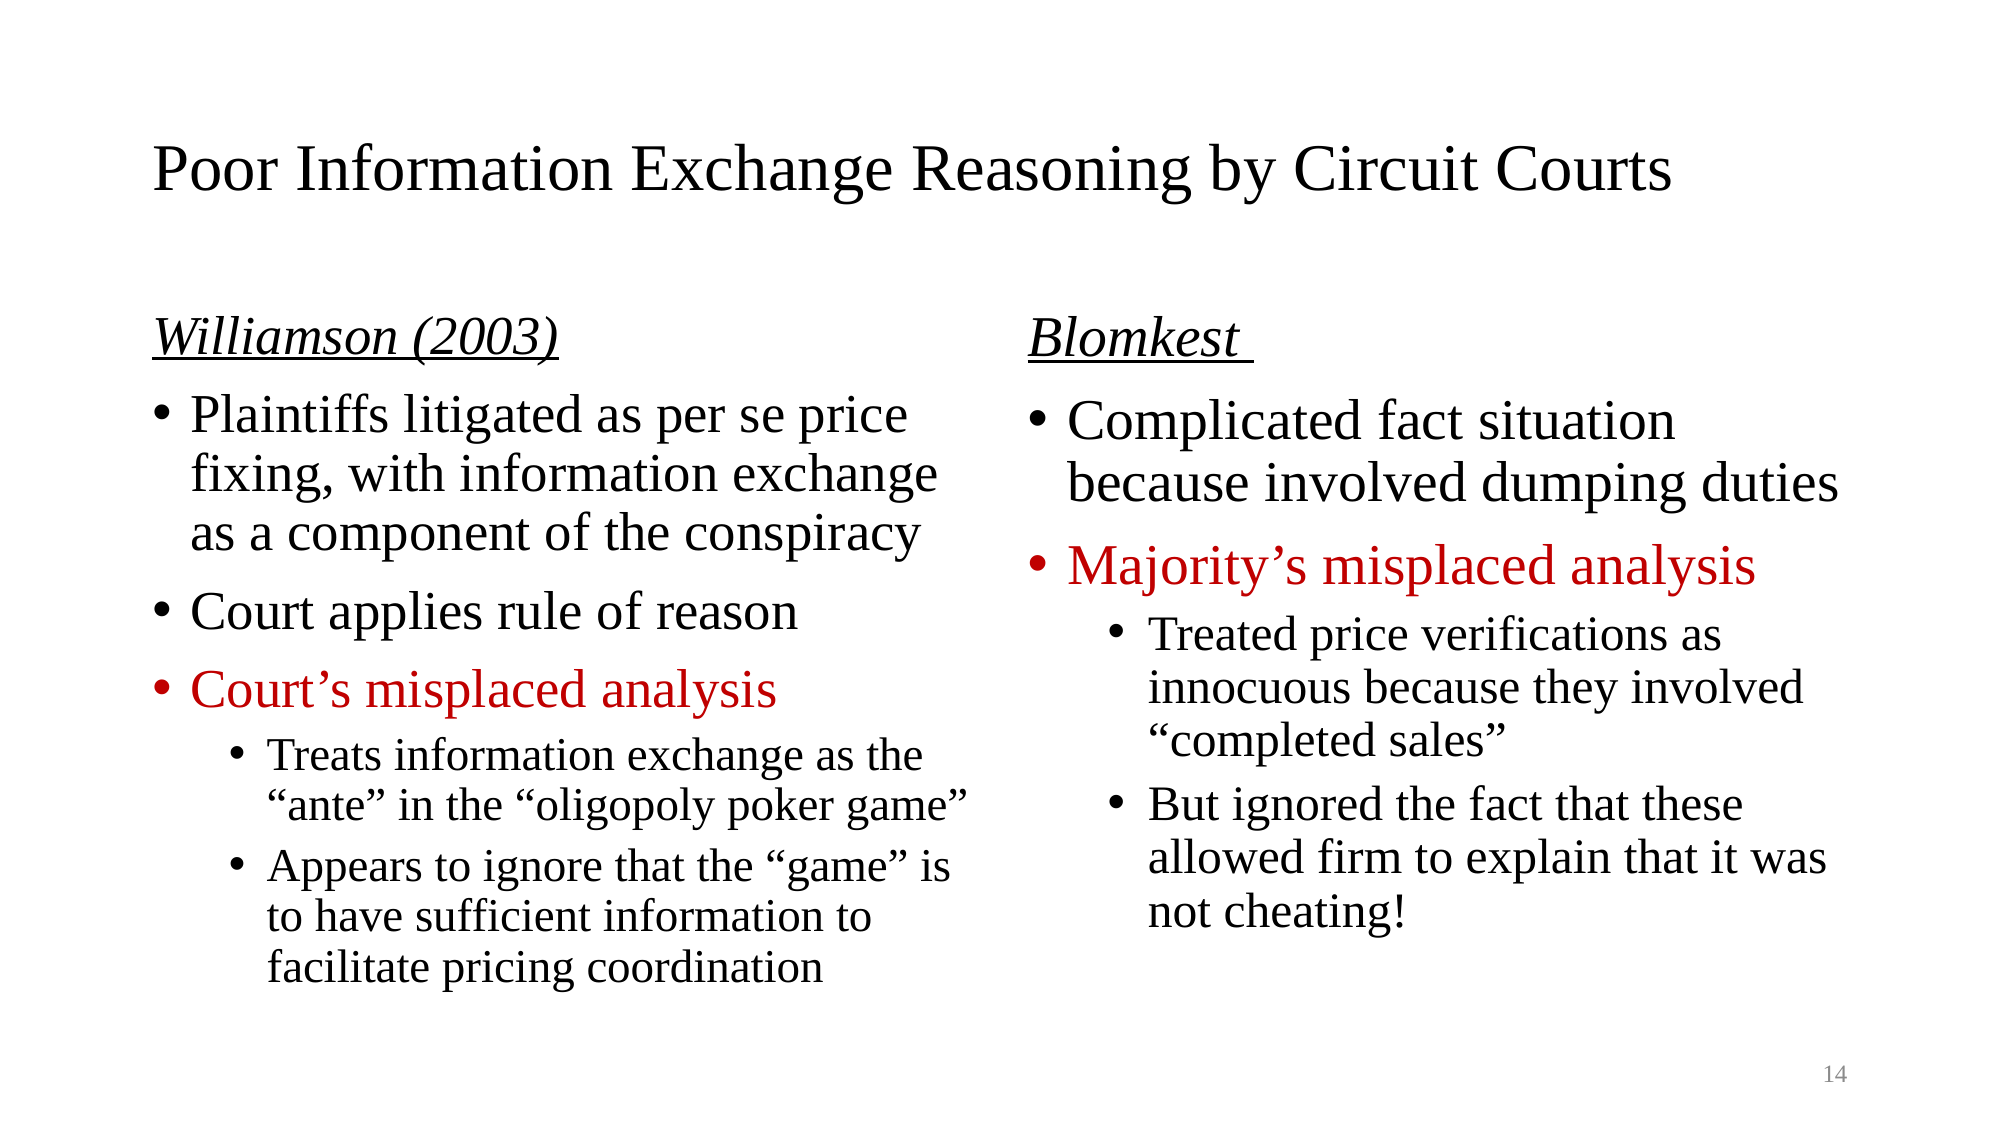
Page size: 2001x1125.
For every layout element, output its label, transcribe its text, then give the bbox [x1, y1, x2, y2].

title Poor Information Exchange Reasoning by Circuit Courts [137, 59, 1863, 278]
list Williamson (2003) Plaintiffs litigated as per se price fixing, with information exchange as a component of the conspiracy Court applies rule of reason Court’s misplaced analysis Treats information exchange as the “ante” in the “oligopoly poker game” Appears to ignore that the “game” is to have sufficient information to facilitate pricing coordination [137, 299, 988, 1014]
slide_number 14 [1412, 1042, 1863, 1103]
list Blomkest Complicated fact situation because involved dumping duties Majority’s misplaced analysis Treated price verifications as innocuous because they involved “completed sales” But ignored the fact that these allowed firm to explain that it was not cheating! [1012, 299, 1863, 1014]
